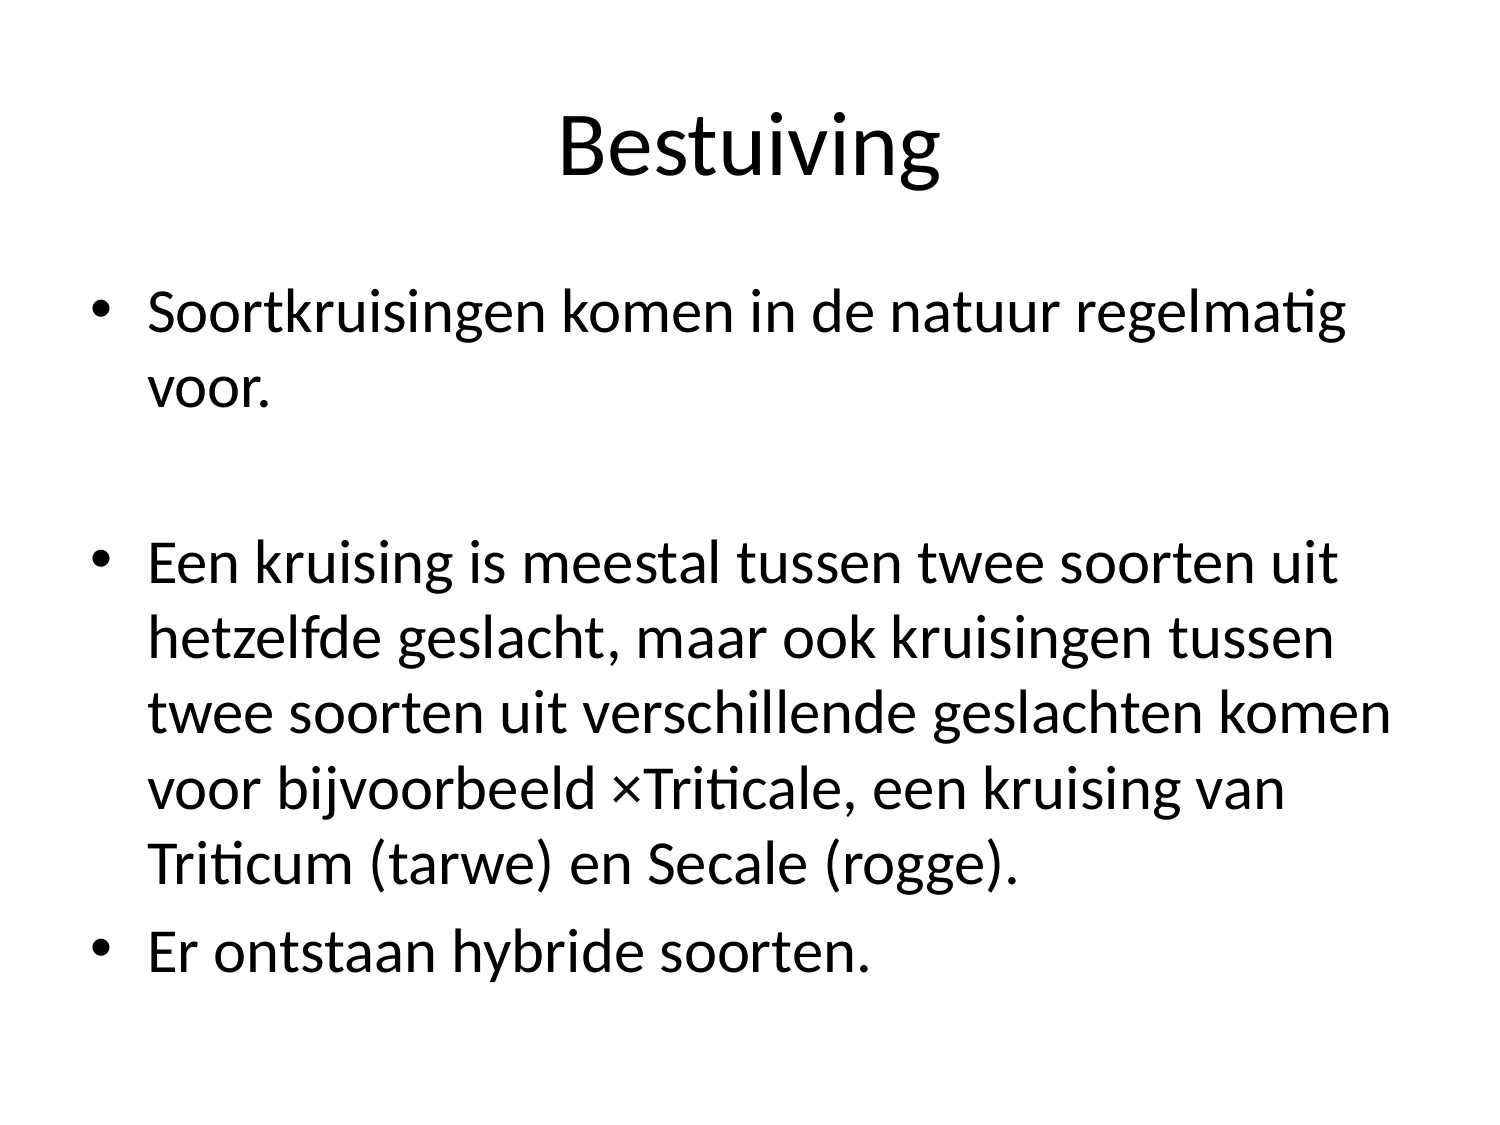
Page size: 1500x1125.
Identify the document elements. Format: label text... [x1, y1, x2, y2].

title Bestuiving [75, 45, 1425, 233]
list Soortkruisingen komen in de natuur regelmatig voor. Een kruising is meestal tussen twee soorten uit hetzelfde geslacht, maar ook kruisingen tussen twee soorten uit verschillende geslachten komen voor bijvoorbeeld ×Triticale, een kruising van Triticum (tarwe) en Secale (rogge). Er ontstaan hybride soorten. [75, 262, 1425, 1005]
